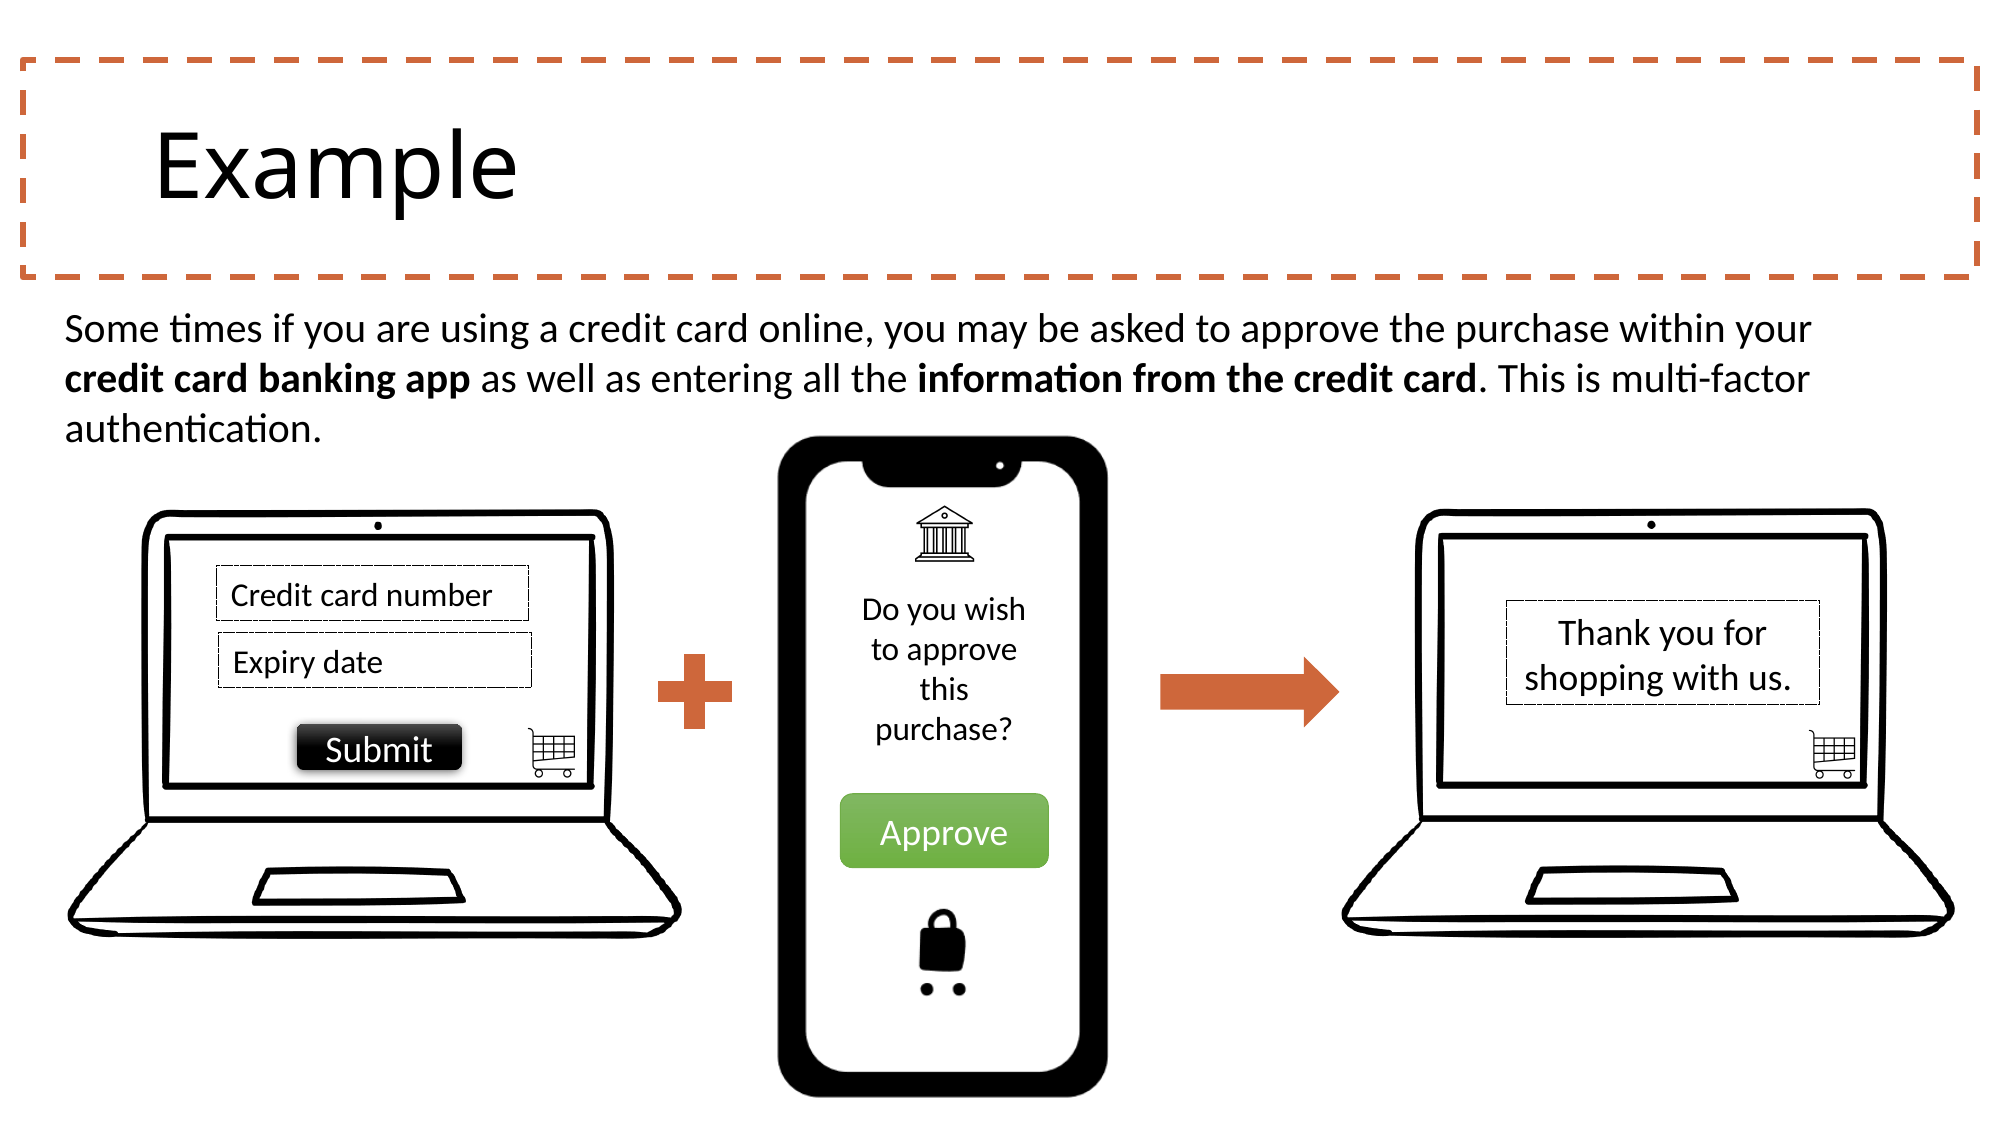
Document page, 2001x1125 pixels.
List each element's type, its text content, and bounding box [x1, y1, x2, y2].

text_box [1159, 654, 1323, 730]
picture [49, 491, 696, 952]
text_box Some times if you are using a credit card online, you may be asked to approve the purchase within your credit card banking app as well as entering all the information from the credit card. This is multi-factor authentication. [49, 293, 1917, 459]
picture [1323, 490, 1969, 951]
title Example [137, 59, 1863, 278]
text_box [696, 651, 735, 732]
picture [756, 412, 1129, 1118]
